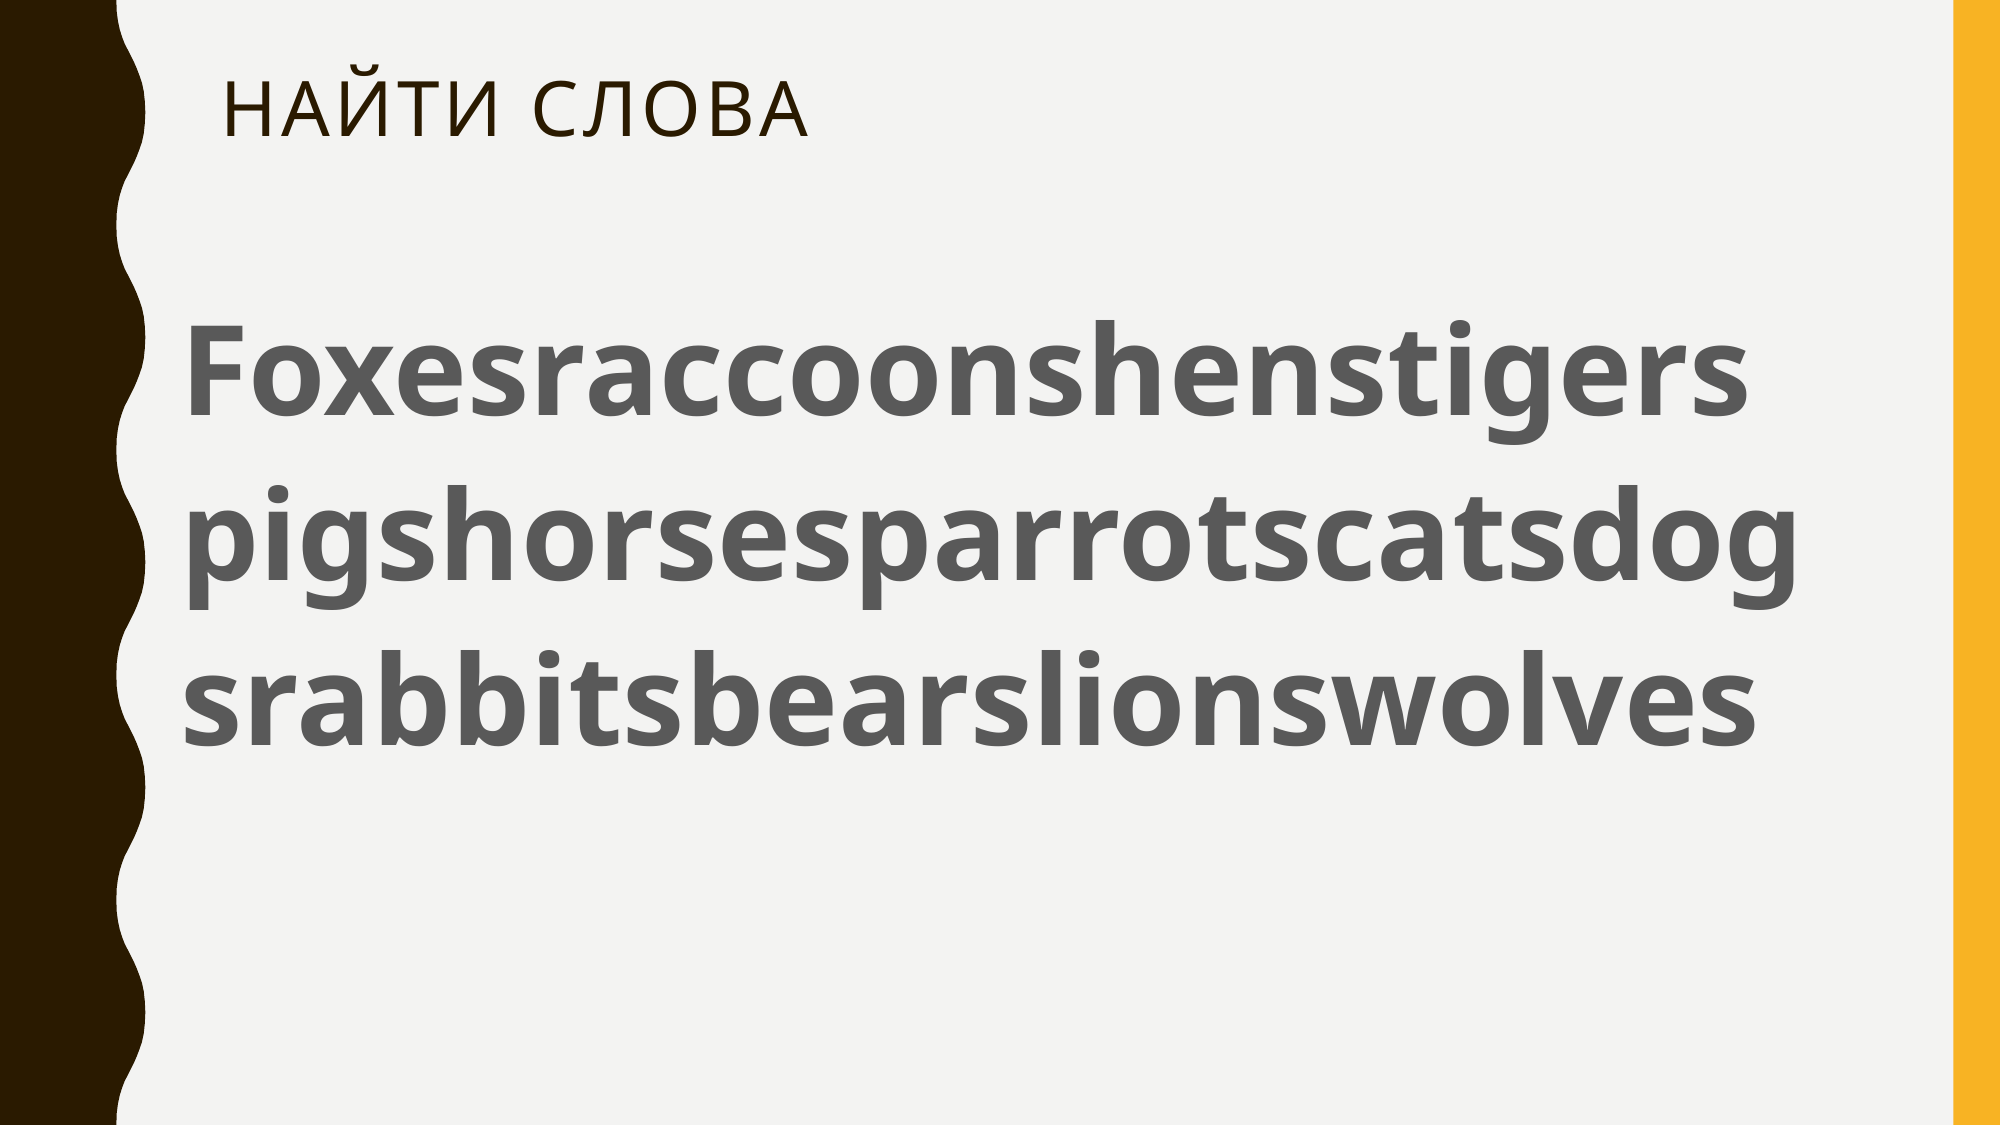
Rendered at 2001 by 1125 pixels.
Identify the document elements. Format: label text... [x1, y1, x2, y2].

title Найти слова [205, 62, 1875, 161]
list Foxesraccoonshenstigerspigshorsesparrotscatsdogsrabbitsbearslionswolves [165, 267, 1835, 858]
